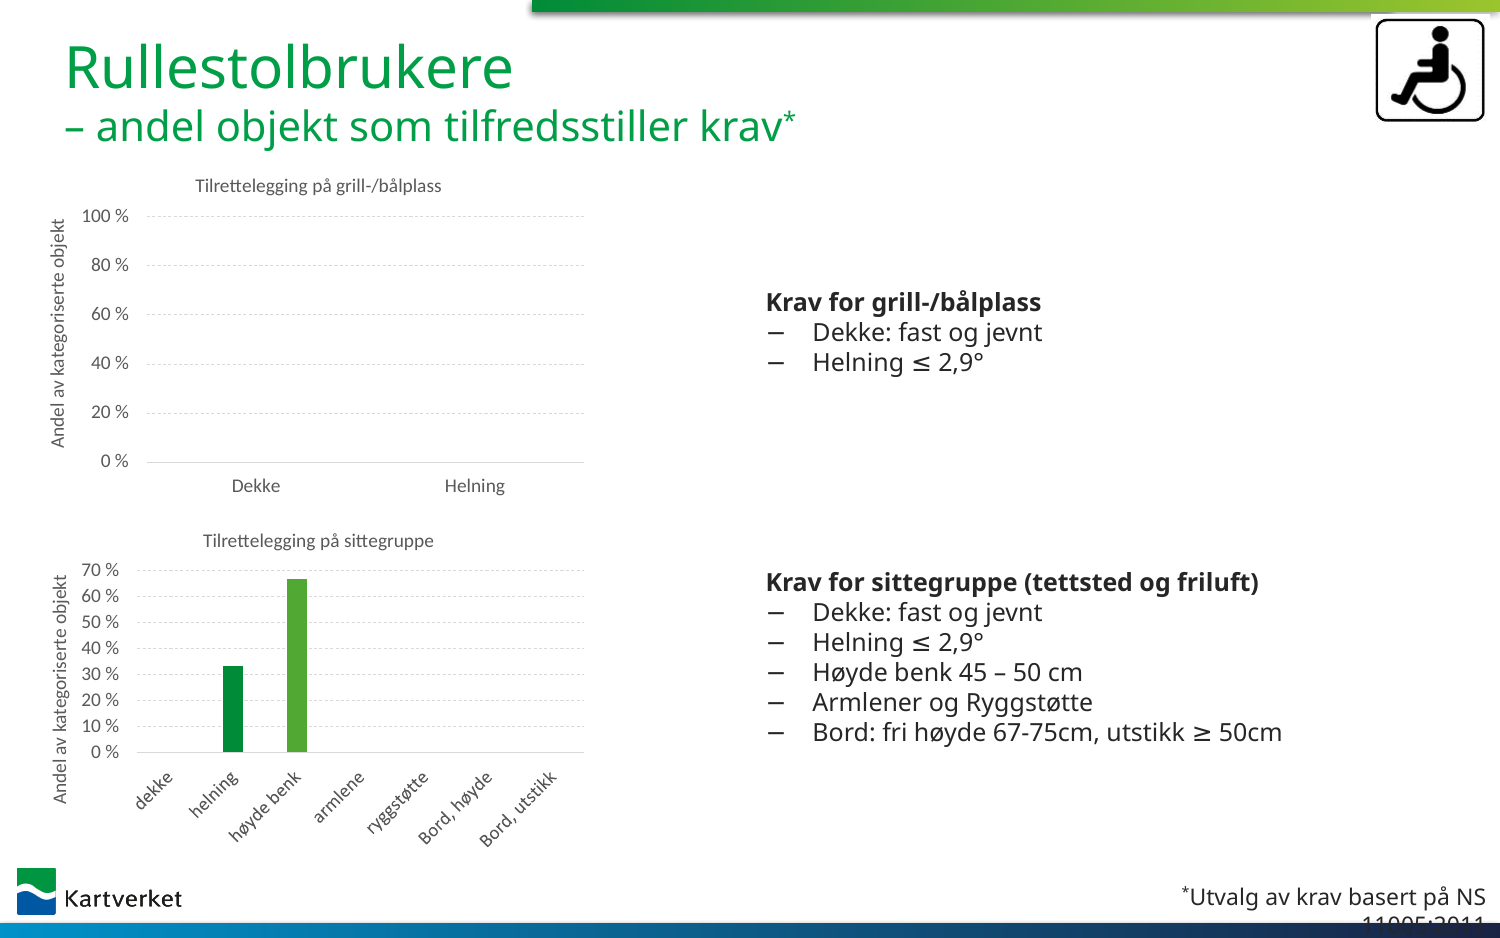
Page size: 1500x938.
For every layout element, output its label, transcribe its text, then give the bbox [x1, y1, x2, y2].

picture [41, 520, 596, 859]
text_box *Utvalg av krav basert på NS 11005:2011 [1068, 873, 1500, 938]
text_box Rullestolbrukere – andel objekt som tilfredsstiller krav* [49, 14, 1431, 158]
text_box Krav for grill-/bålplass Dekke: fast og jevnt Helning ≤ 2,9° [750, 279, 1452, 384]
text_box Krav for sittegruppe (tettsted og friluft) Dekke: fast og jevnt Helning ≤ 2,9° Høyde benk 45 – 50 cm Armlener og Ryggstøtte Bord: fri høyde 67-75cm, utstikk ≥ 50cm [750, 559, 1500, 754]
picture [1371, 13, 1491, 127]
picture [41, 166, 596, 505]
